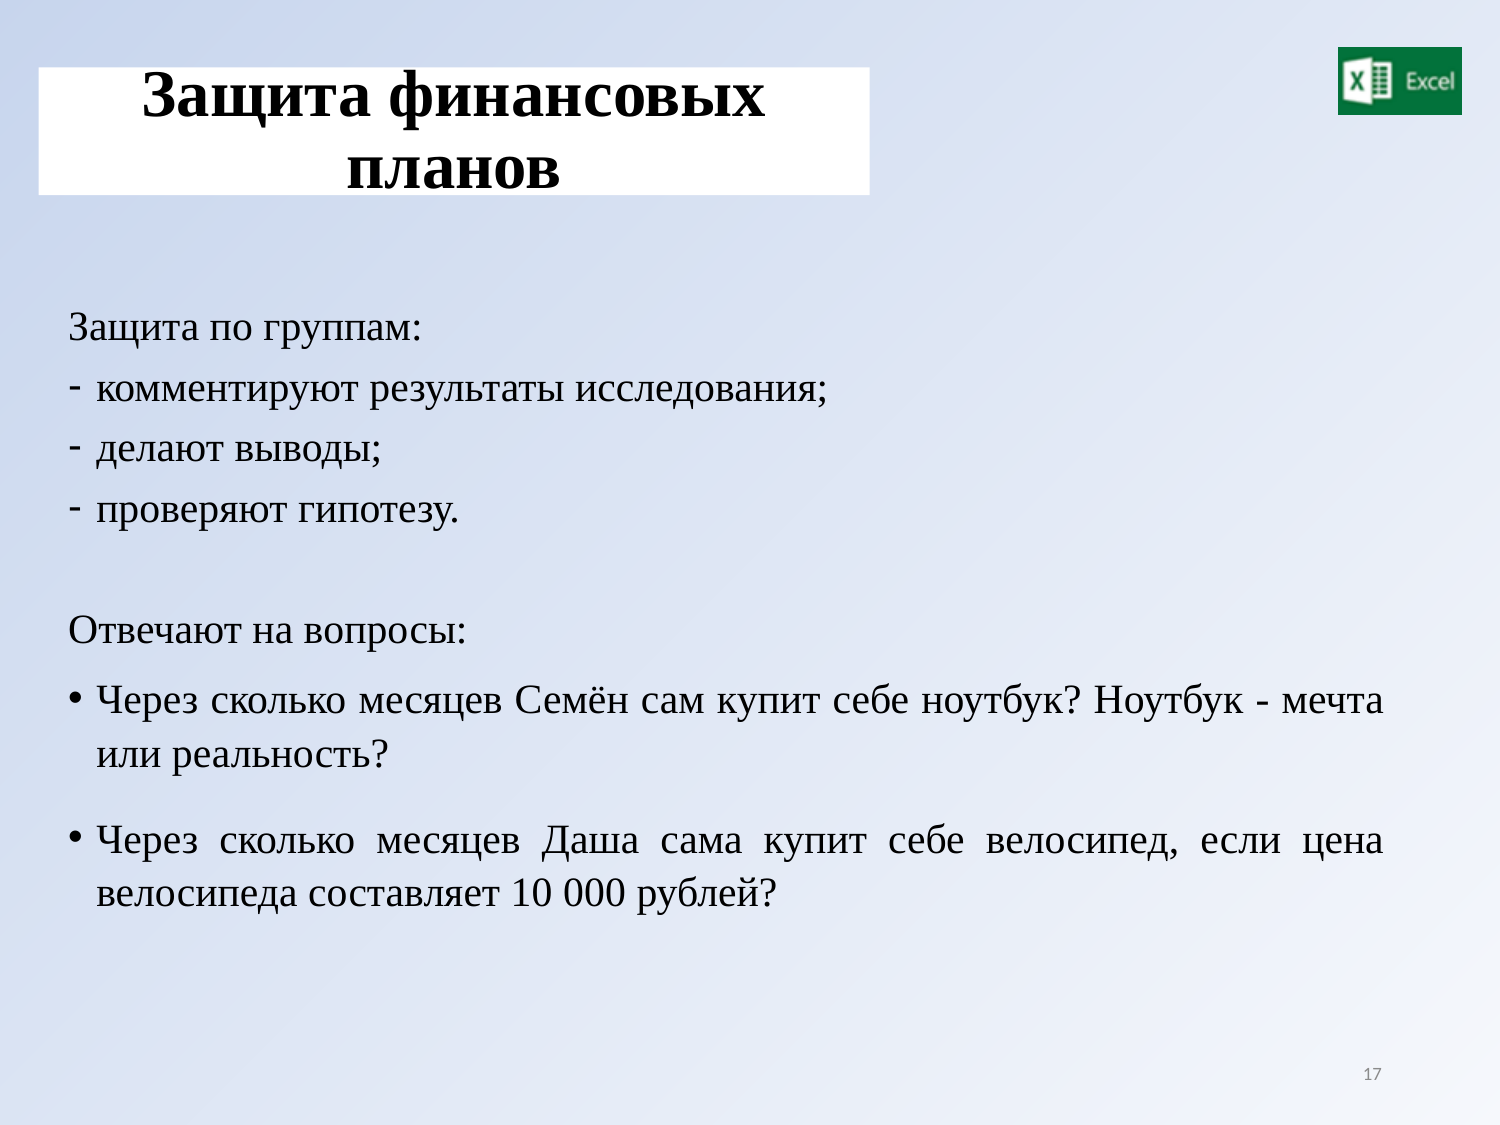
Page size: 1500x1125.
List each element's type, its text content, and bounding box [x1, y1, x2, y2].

list Защита по группам: комментируют результаты исследования; делают выводы; проверяют гипотезу. Отвечают на вопросы: Через сколько месяцев Семён сам купит себе ноутбук? Ноутбук - мечта или реальность? Через сколько месяцев Даша сама купит себе велосипед, если цена велосипеда составляет 10 000 рублей? [53, 296, 1400, 994]
title Защита финансовых планов [38, 67, 870, 196]
slide_number 17 [1059, 1042, 1397, 1103]
picture [1338, 46, 1462, 116]
